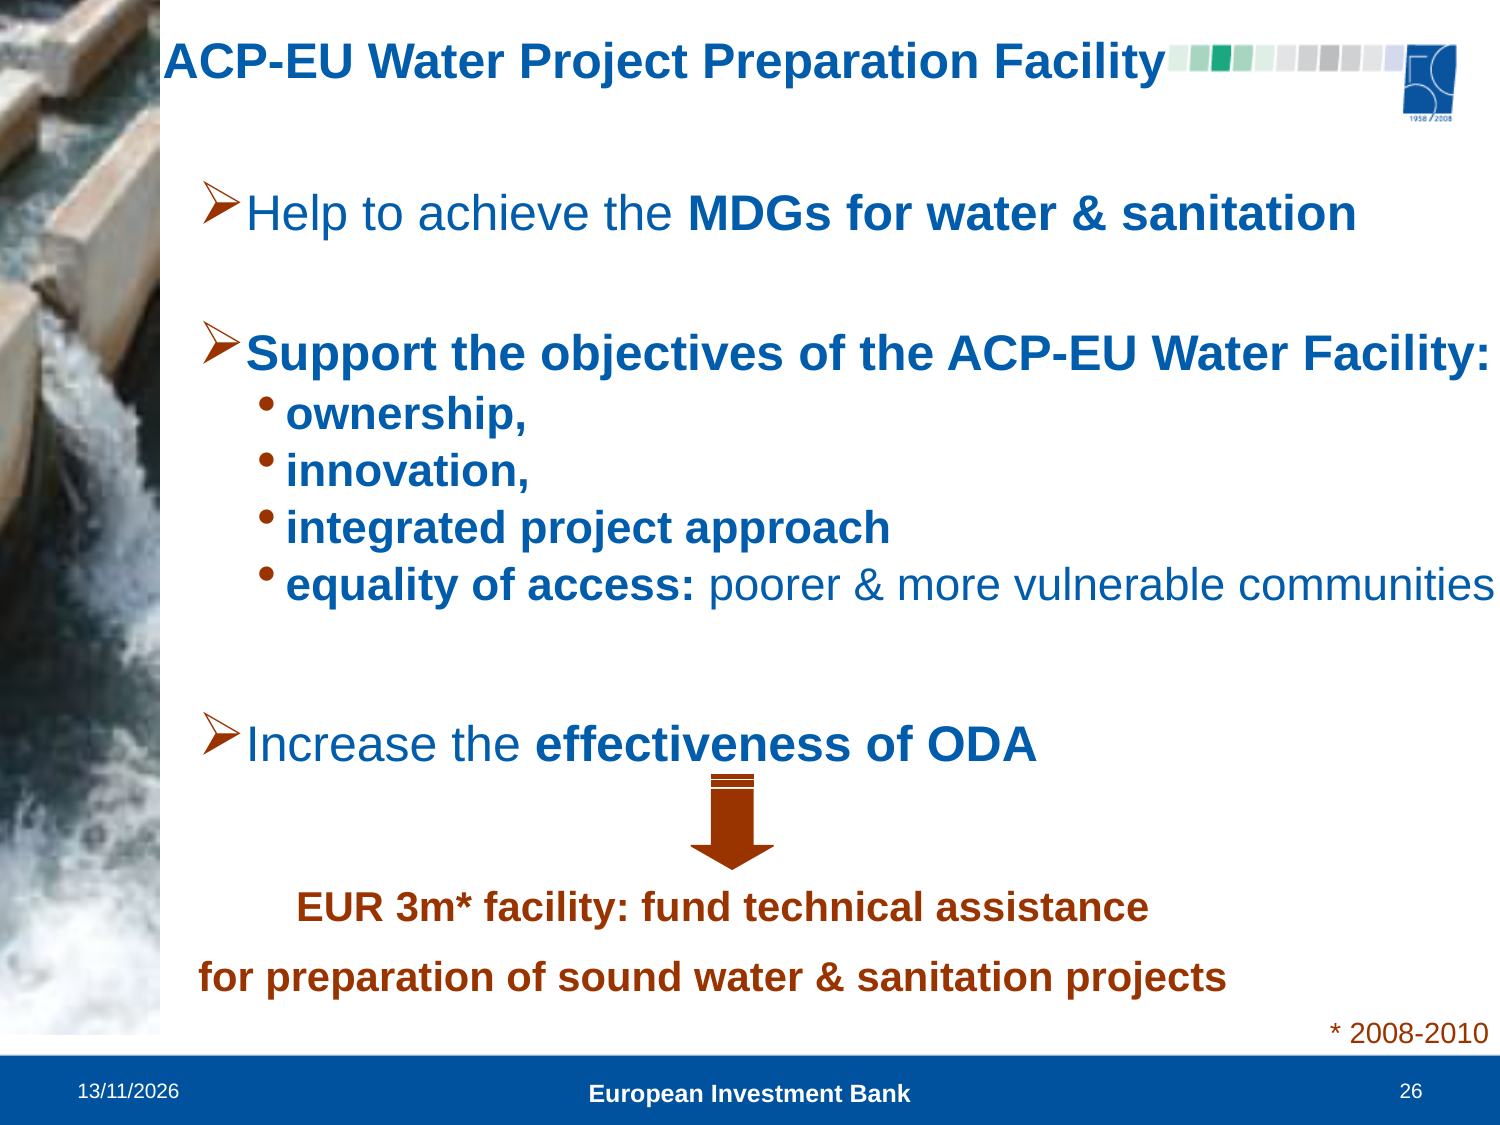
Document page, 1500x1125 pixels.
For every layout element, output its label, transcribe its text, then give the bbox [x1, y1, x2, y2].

picture [0, 0, 1500, 1125]
title ACP-EU Water Project Preparation Facility [163, 42, 1330, 161]
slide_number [62, 1070, 182, 1125]
list Help to achieve the MDGs for water & sanitation Support the objectives of the ACP-EU Water Facility: ownership, innovation, integrated project approach equality of access: poorer & more vulnerable communities Increase the effectiveness of ODA EUR 3m* facility: fund technical assistance for preparation of sound water & sanitation projects * 2008-2010 [182, 172, 1500, 1125]
text_box [711, 774, 753, 778]
text_box [690, 789, 774, 870]
text_box [711, 780, 753, 787]
